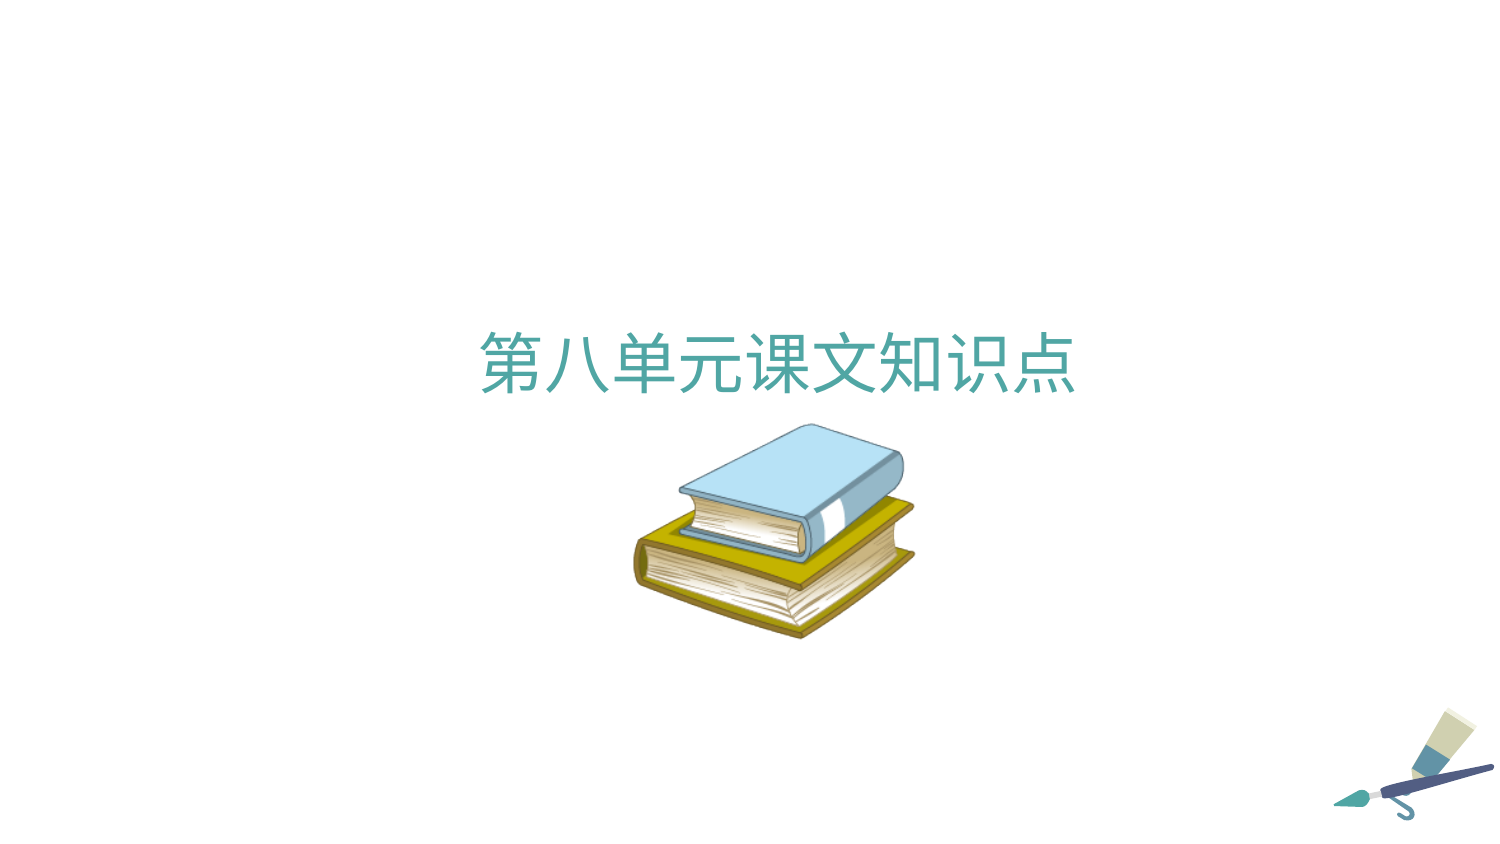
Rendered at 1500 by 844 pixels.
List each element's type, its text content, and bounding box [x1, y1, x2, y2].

picture [613, 366, 944, 697]
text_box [1358, 708, 1481, 844]
text_box 第八单元课文知识点 [462, 274, 1326, 410]
